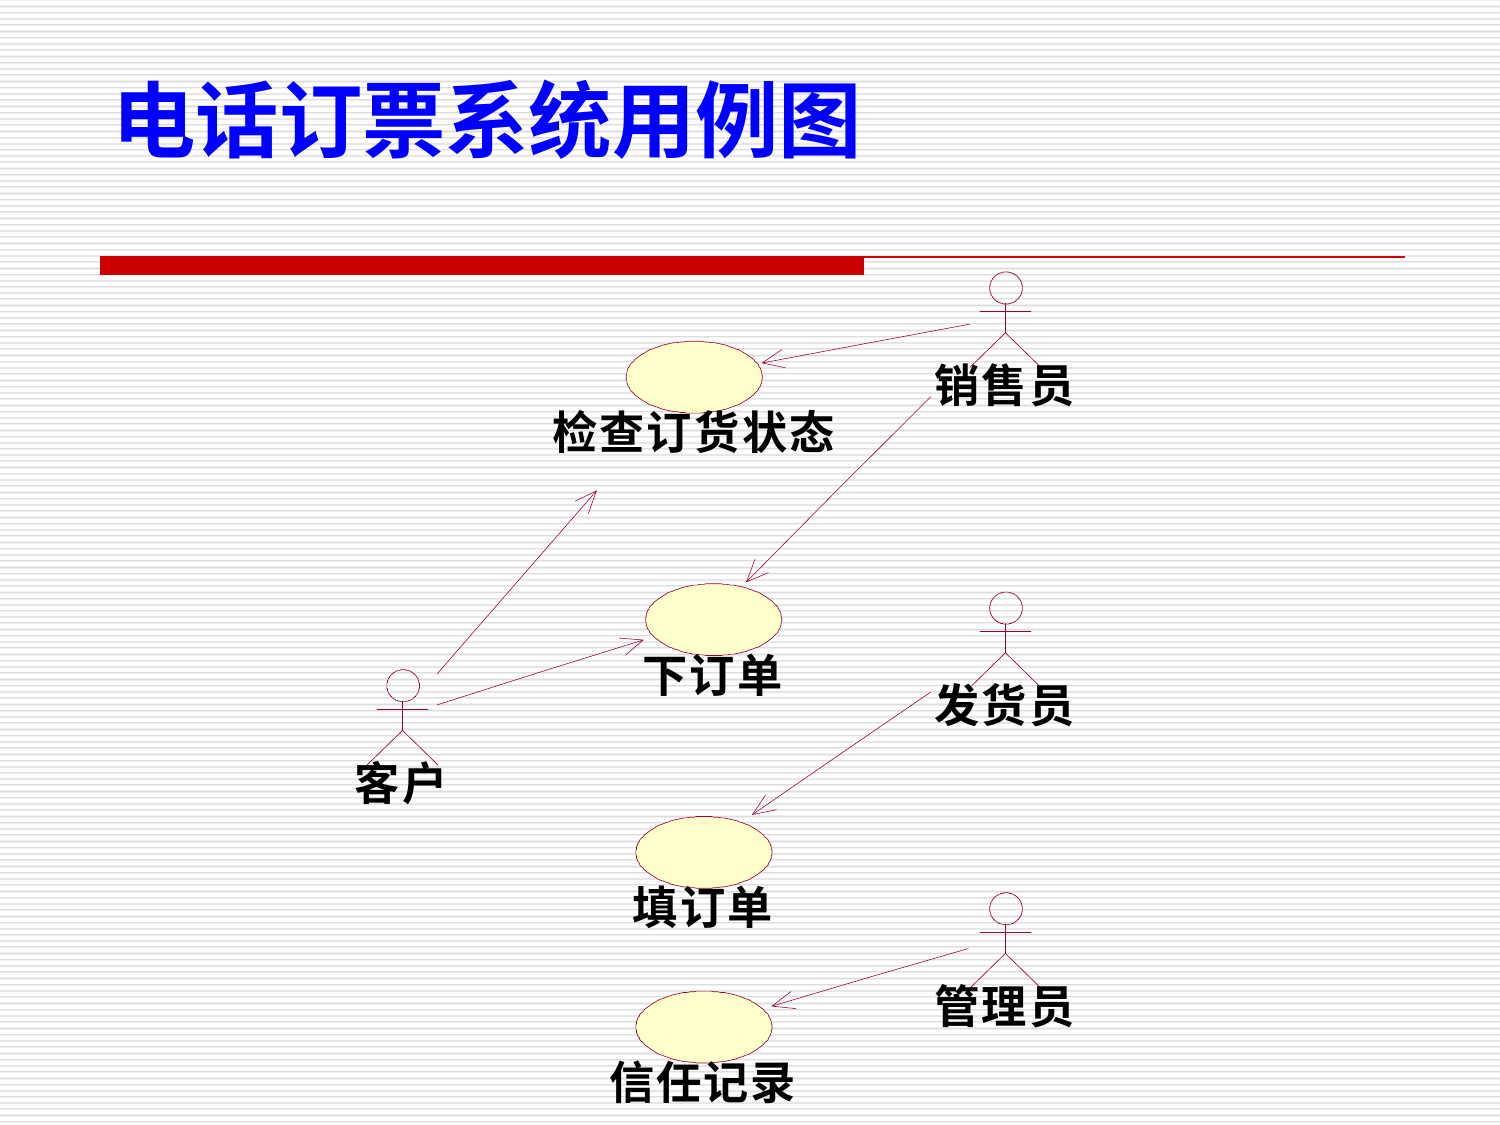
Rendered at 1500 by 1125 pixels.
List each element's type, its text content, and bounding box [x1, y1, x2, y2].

picture [0, 0, 1500, 1125]
text_box 电话订票系统用例图 [112, 67, 863, 168]
